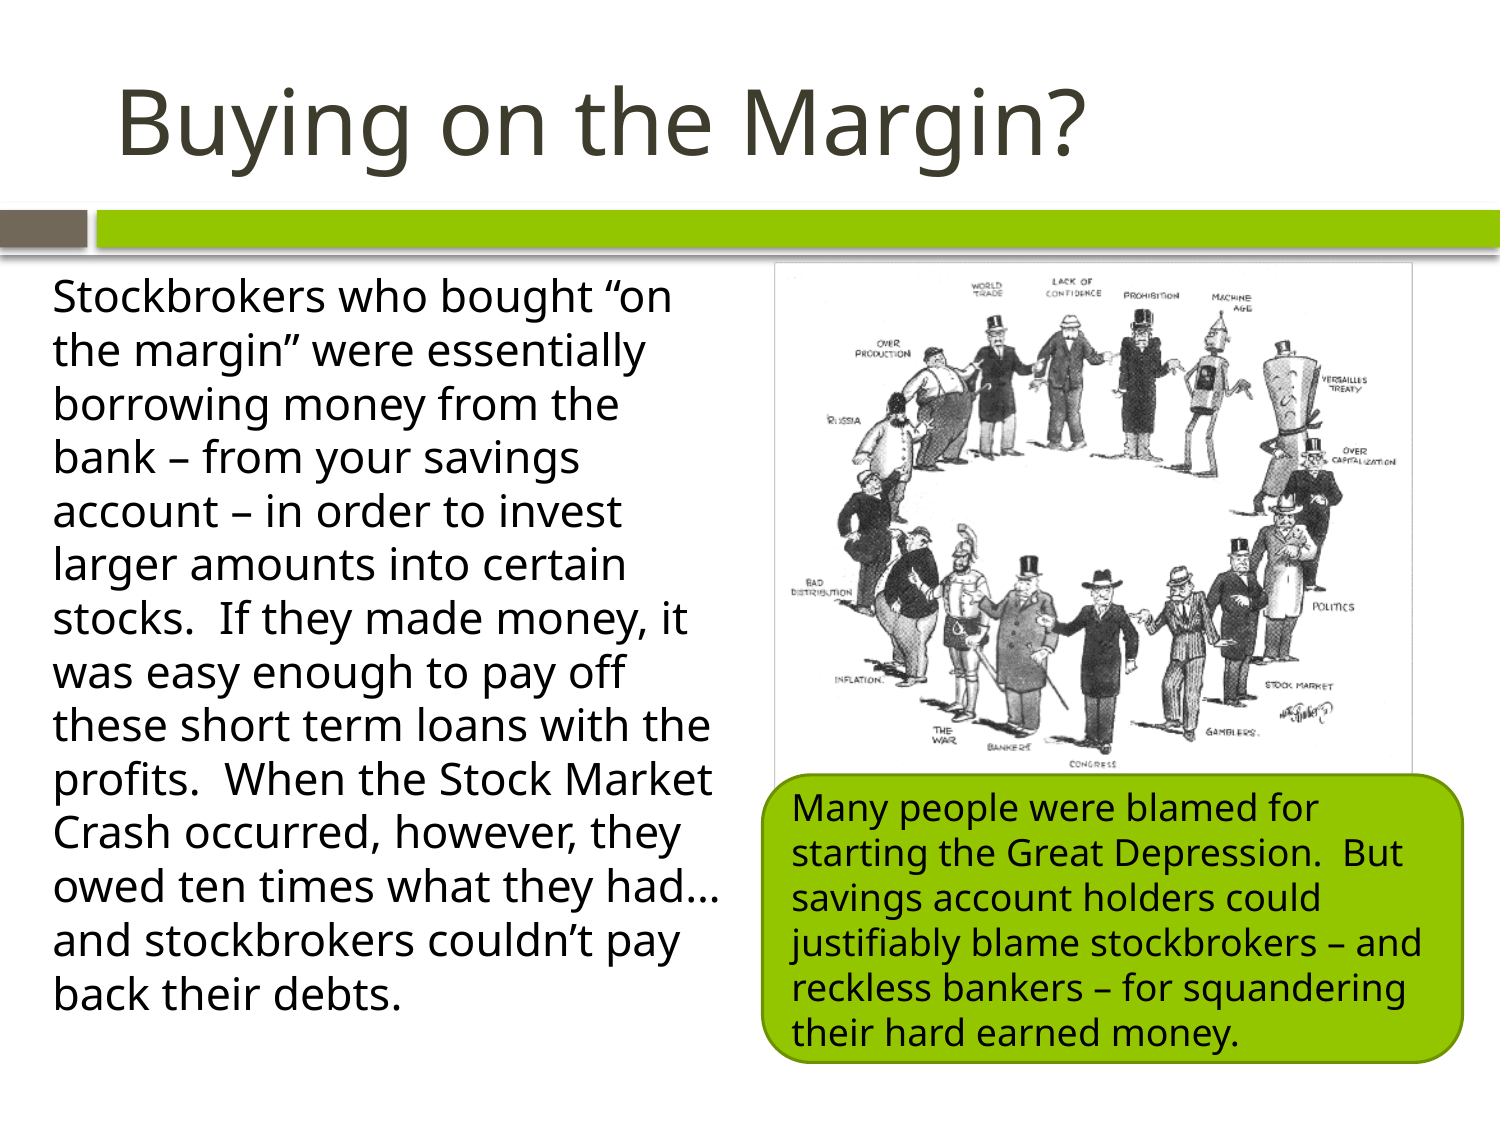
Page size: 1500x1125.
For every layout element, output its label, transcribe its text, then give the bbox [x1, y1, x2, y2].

text_box Many people were blamed for starting the Great Depression. But savings account holders could justifiably blame stockbrokers – and reckless bankers – for squandering their hard earned money. [760, 773, 1465, 1064]
title Buying on the Margin? [99, 37, 1438, 200]
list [774, 262, 1413, 817]
list Stockbrokers who bought “on the margin” were essentially borrowing money from the bank – from your savings account – in order to invest larger amounts into certain stocks. If they made money, it was easy enough to pay off these short term loans with the profits. When the Stock Market Crash occurred, however, they owed ten times what they had… and stockbrokers couldn’t pay back their debts. [37, 260, 738, 1075]
